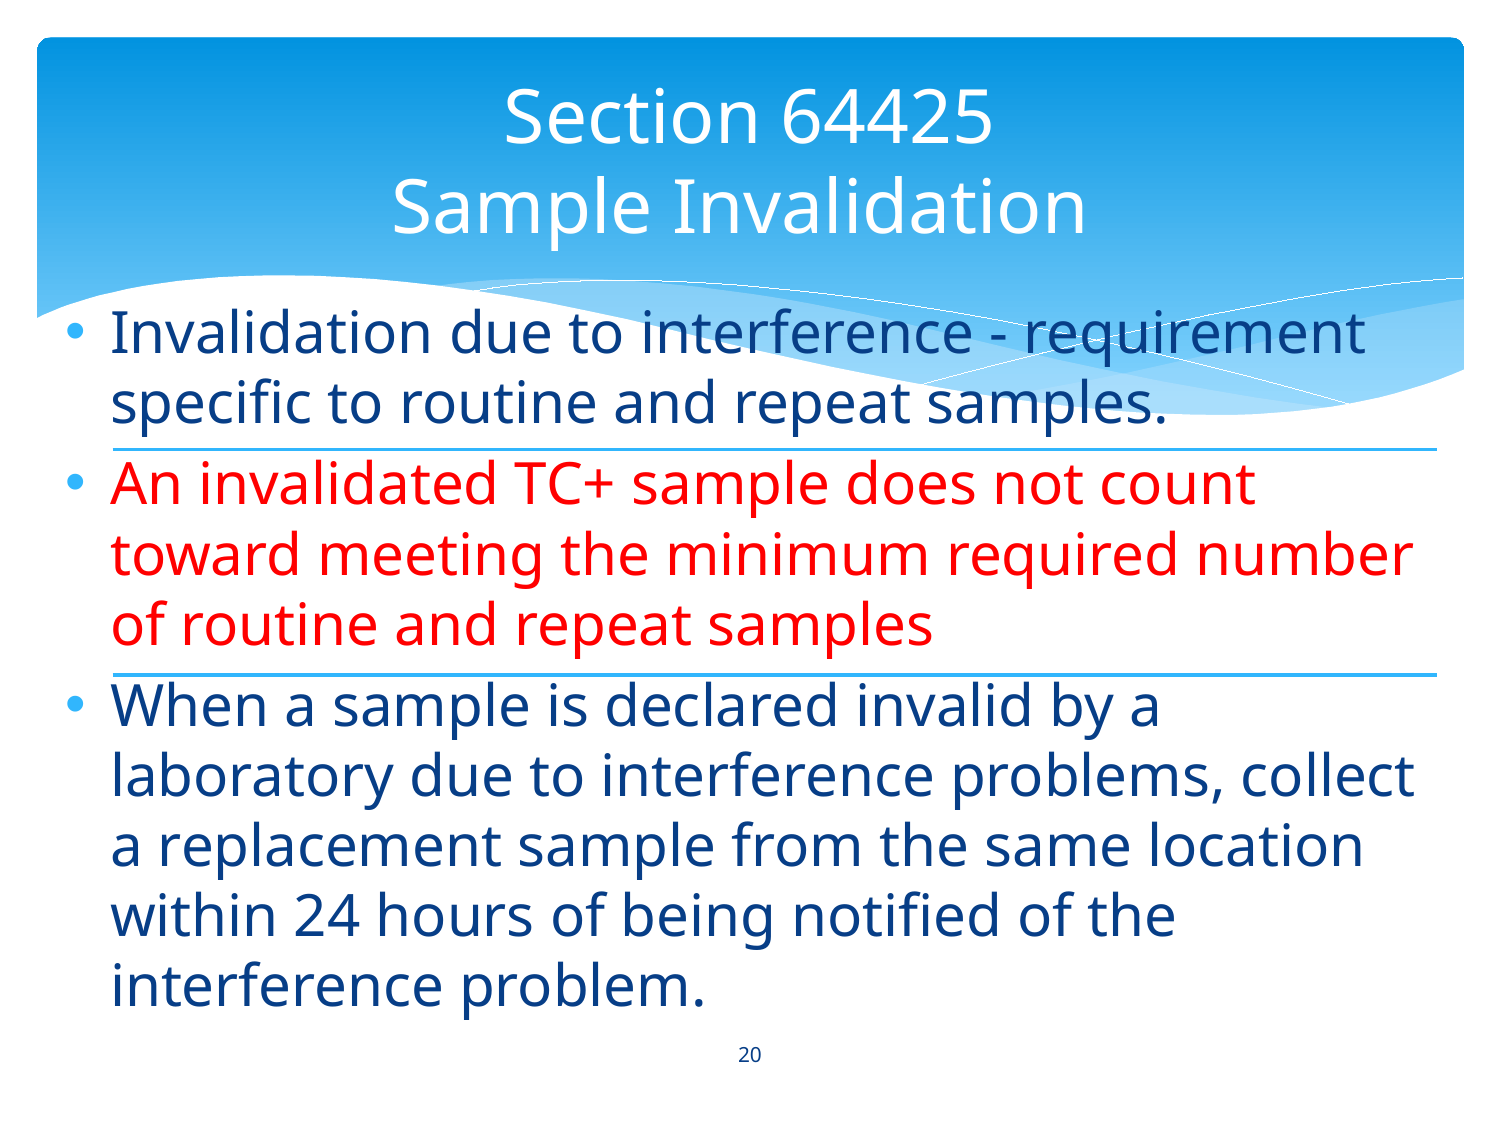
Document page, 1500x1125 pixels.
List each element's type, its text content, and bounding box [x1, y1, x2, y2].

slide_number 20 [654, 1025, 846, 1086]
list Invalidation due to interference - requirement specific to routine and repeat samples. An invalidated TC+ sample does not count toward meeting the minimum required number of routine and repeat samples When a sample is declared invalid by a laboratory due to interference problems, collect a replacement sample from the same location within 24 hours of being notified of the interference problem. [50, 287, 1450, 1125]
title Section 64425 Sample Invalidation [75, 55, 1425, 261]
